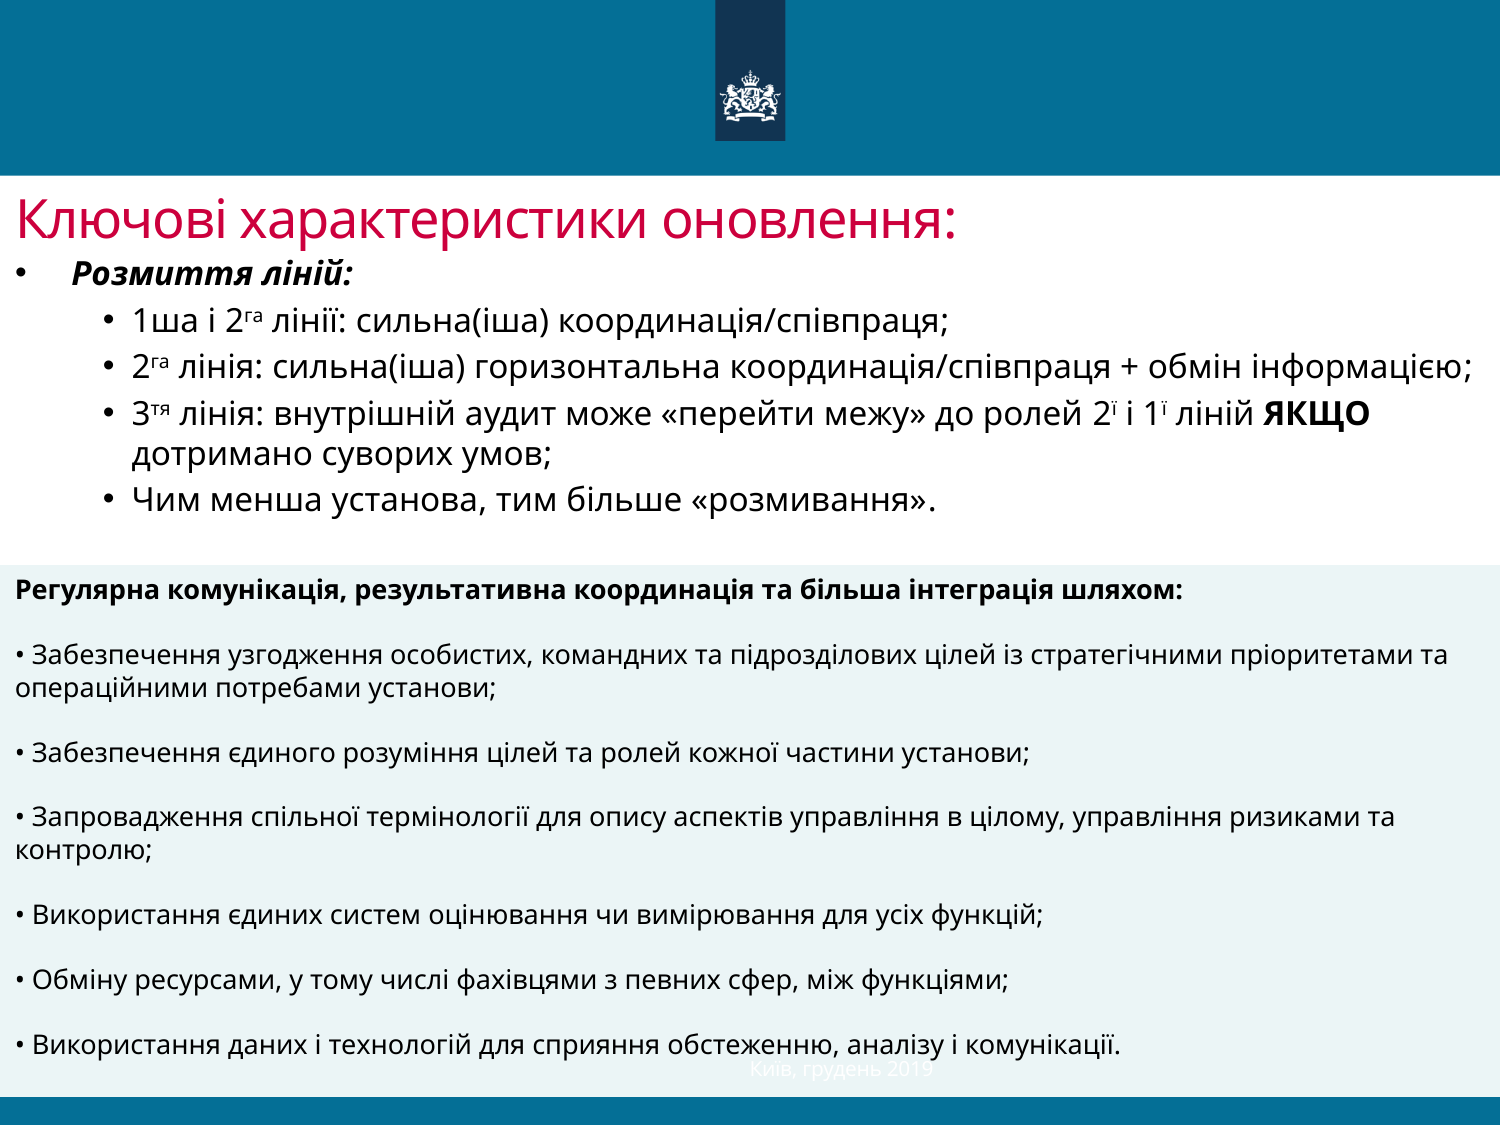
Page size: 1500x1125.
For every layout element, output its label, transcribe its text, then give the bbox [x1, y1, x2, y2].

list Розмиття ліній: 1ша і 2га лінії: сильна(іша) координація/співпраця; 2га лінія: сильна(іша) горизонтальна координація/співпраця + обмін інформацією; 3тя лінія: внутрішній аудит може «перейти межу» до ролей 2ї і 1ї ліній ЯКЩО дотримано суворих умов; Чим менша установа, тим більше «розмивання». [0, 244, 1498, 562]
text_box Регулярна комунікація, результативна координація та більша інтеграція шляхом: • Забезпечення узгодження особистих, командних та підрозділових цілей із стратегічними пріоритетами та операційними потребами установи; • Забезпечення єдиного розуміння цілей та ролей кожної частини установи; • Запровадження спільної термінології для опису аспектів управління в цілому, управління ризиками та контролю; • Використання єдиних систем оцінювання чи вимірювання для усіх функцій; • Обміну ресурсами, у тому числі фахівцями з певних сфер, між функціями; • Використання даних і технологій для сприяння обстеженню, аналізу і комунікації. [0, 565, 1500, 1097]
title Ключові характеристики оновлення: [0, 176, 1351, 244]
picture [716, 0, 784, 140]
footer Київ, грудень 2019 [734, 1047, 1419, 1100]
